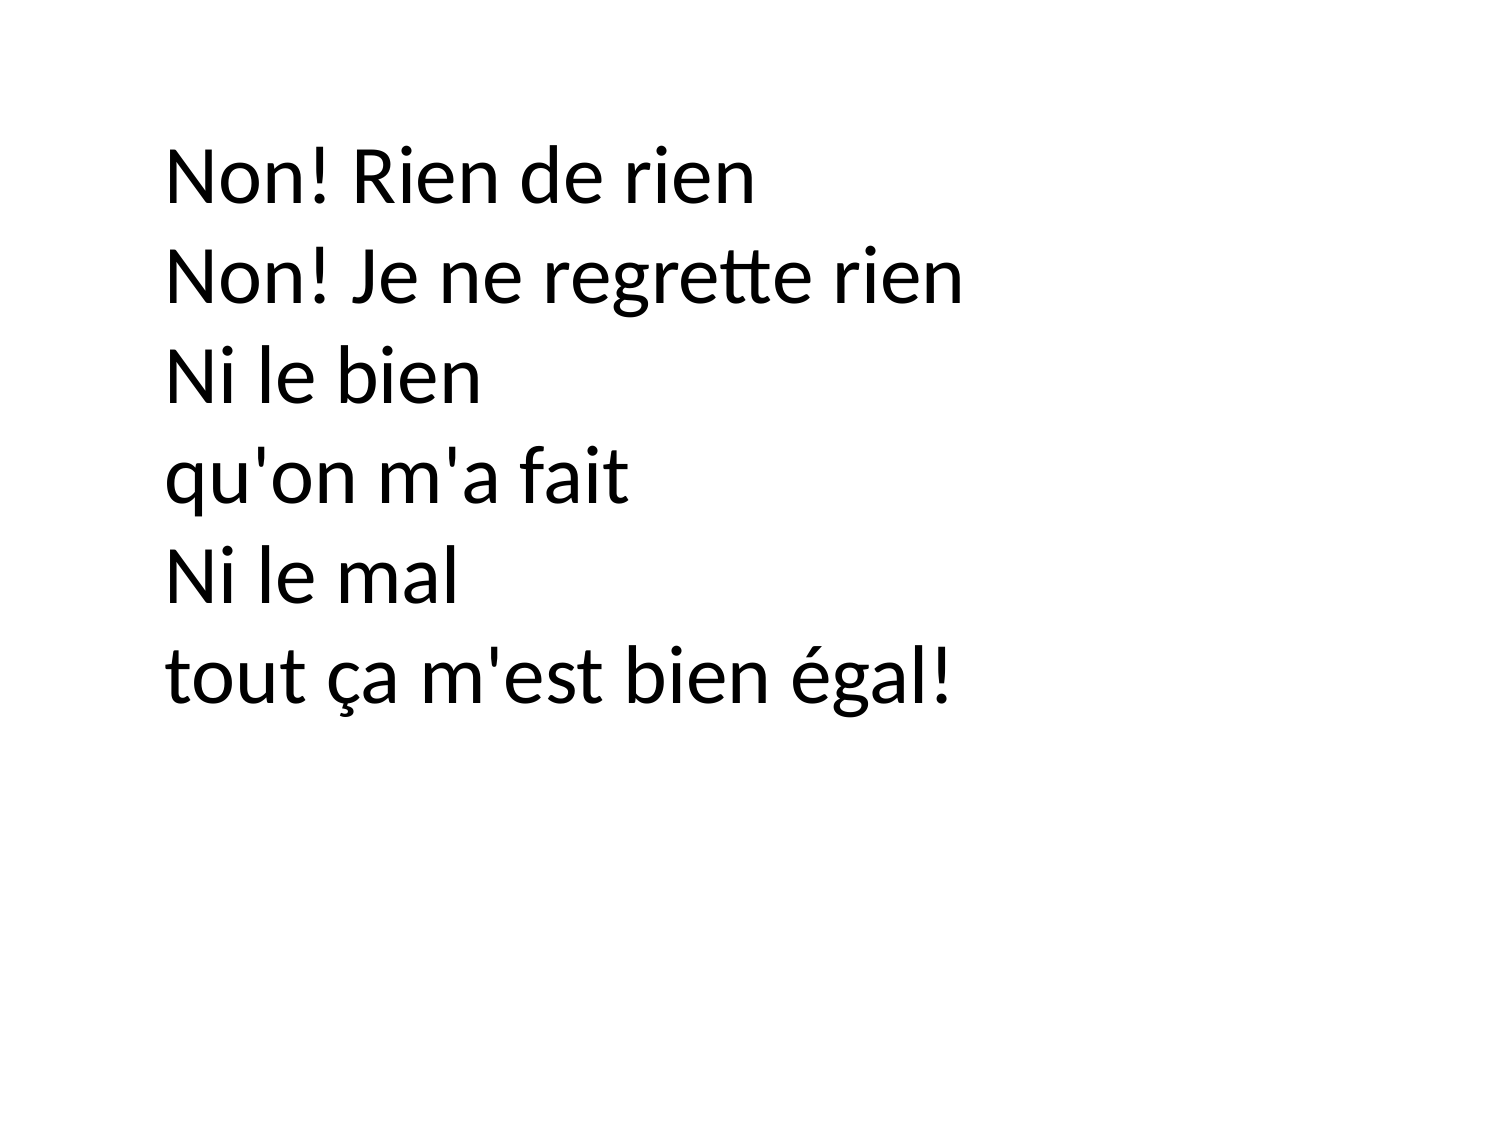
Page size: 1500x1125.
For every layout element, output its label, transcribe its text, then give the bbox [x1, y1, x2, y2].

text_box Non! Rien de rien Non! Je ne regrette rien Ni le bien qu'on m'a fait Ni le mal tout ça m'est bien égal! [150, 112, 1375, 728]
